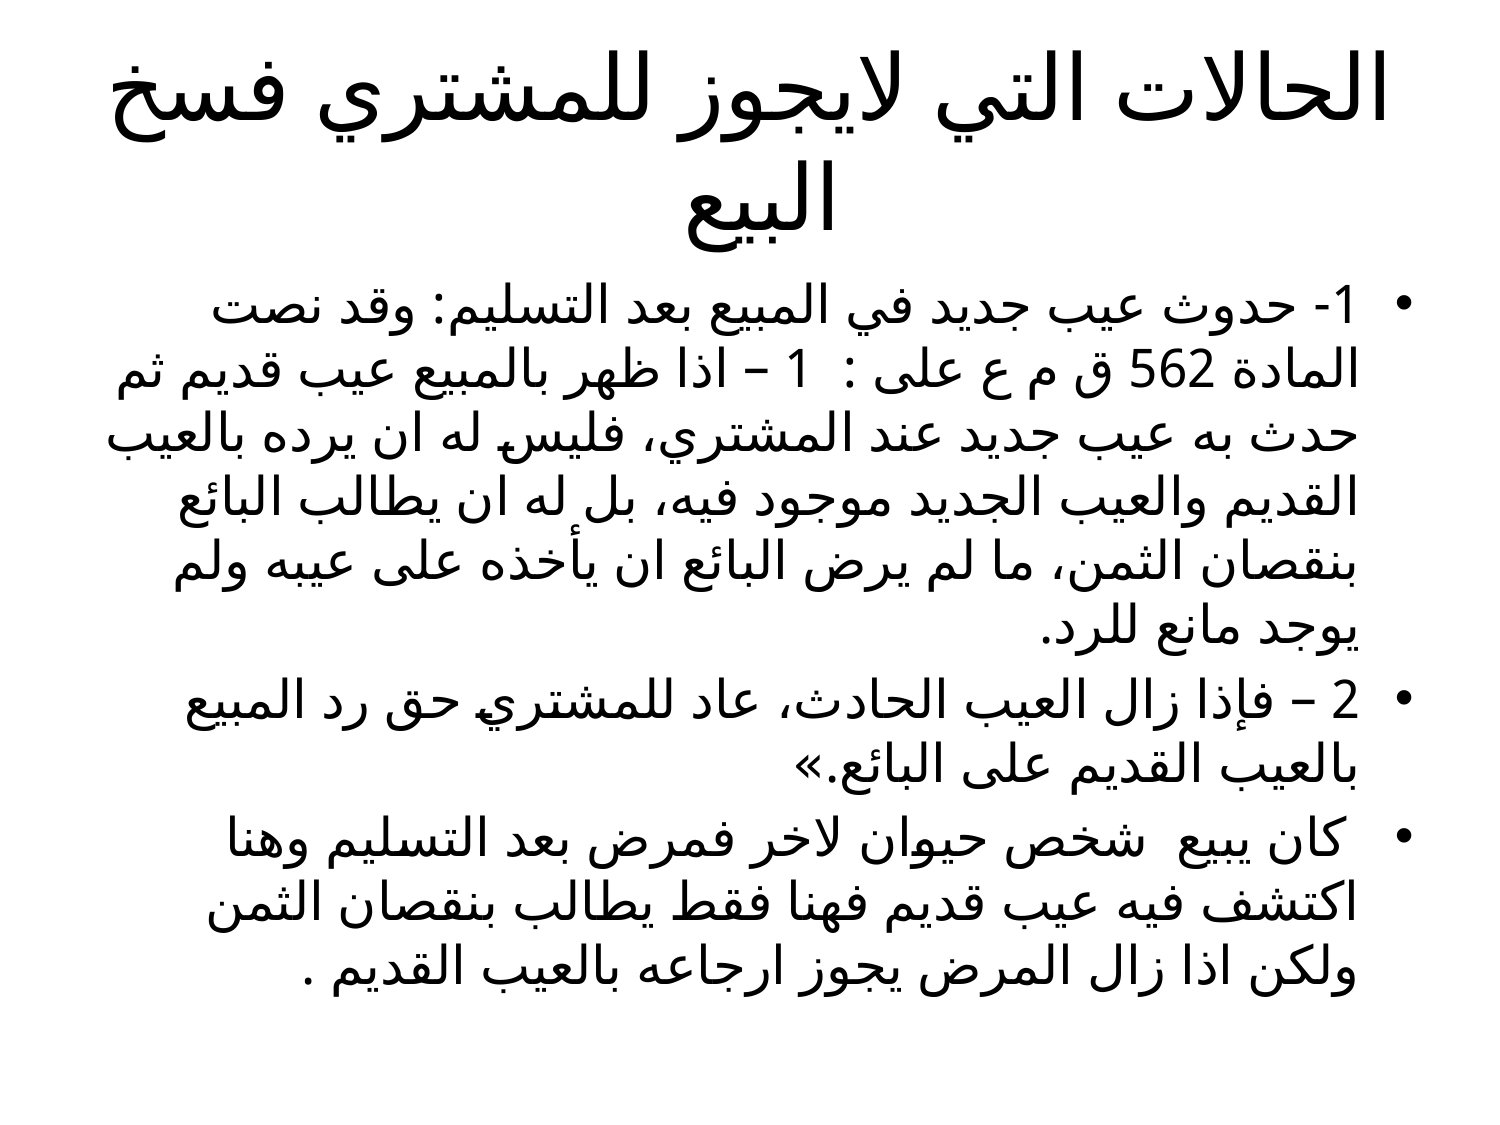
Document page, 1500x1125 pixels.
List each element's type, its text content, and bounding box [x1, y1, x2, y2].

list 1- حدوث عيب جديد في المبيع بعد التسليم: وقد نصت المادة 562 ق م ع على : 1 – اذا ظھر بالمبيع عیب قديم ثم حدث به عیب جديد عند المشتري، فلیس له ان يرده بالعیب القديم والعیب الجديد موجود فیه، بل له ان يطالب البائع بنقصان الثمن، ما لم يرض البائع ان يأخذه على عیبه ولم يوجد مانع للرد. 2 – فإذا زال العیب الحادث، عاد للمشتري حق رد المبیع بالعیب القديم على البائع.» كان يبيع شخص حيوان لاخر فمرض بعد التسليم وهنا اكتشف فيه عيب قديم فهنا فقط يطالب بنقصان الثمن ولكن اذا زال المرض يجوز ارجاعه بالعيب القديم . [75, 262, 1425, 1005]
title الحالات التي لايجوز للمشتري فسخ البيع [75, 45, 1425, 233]
